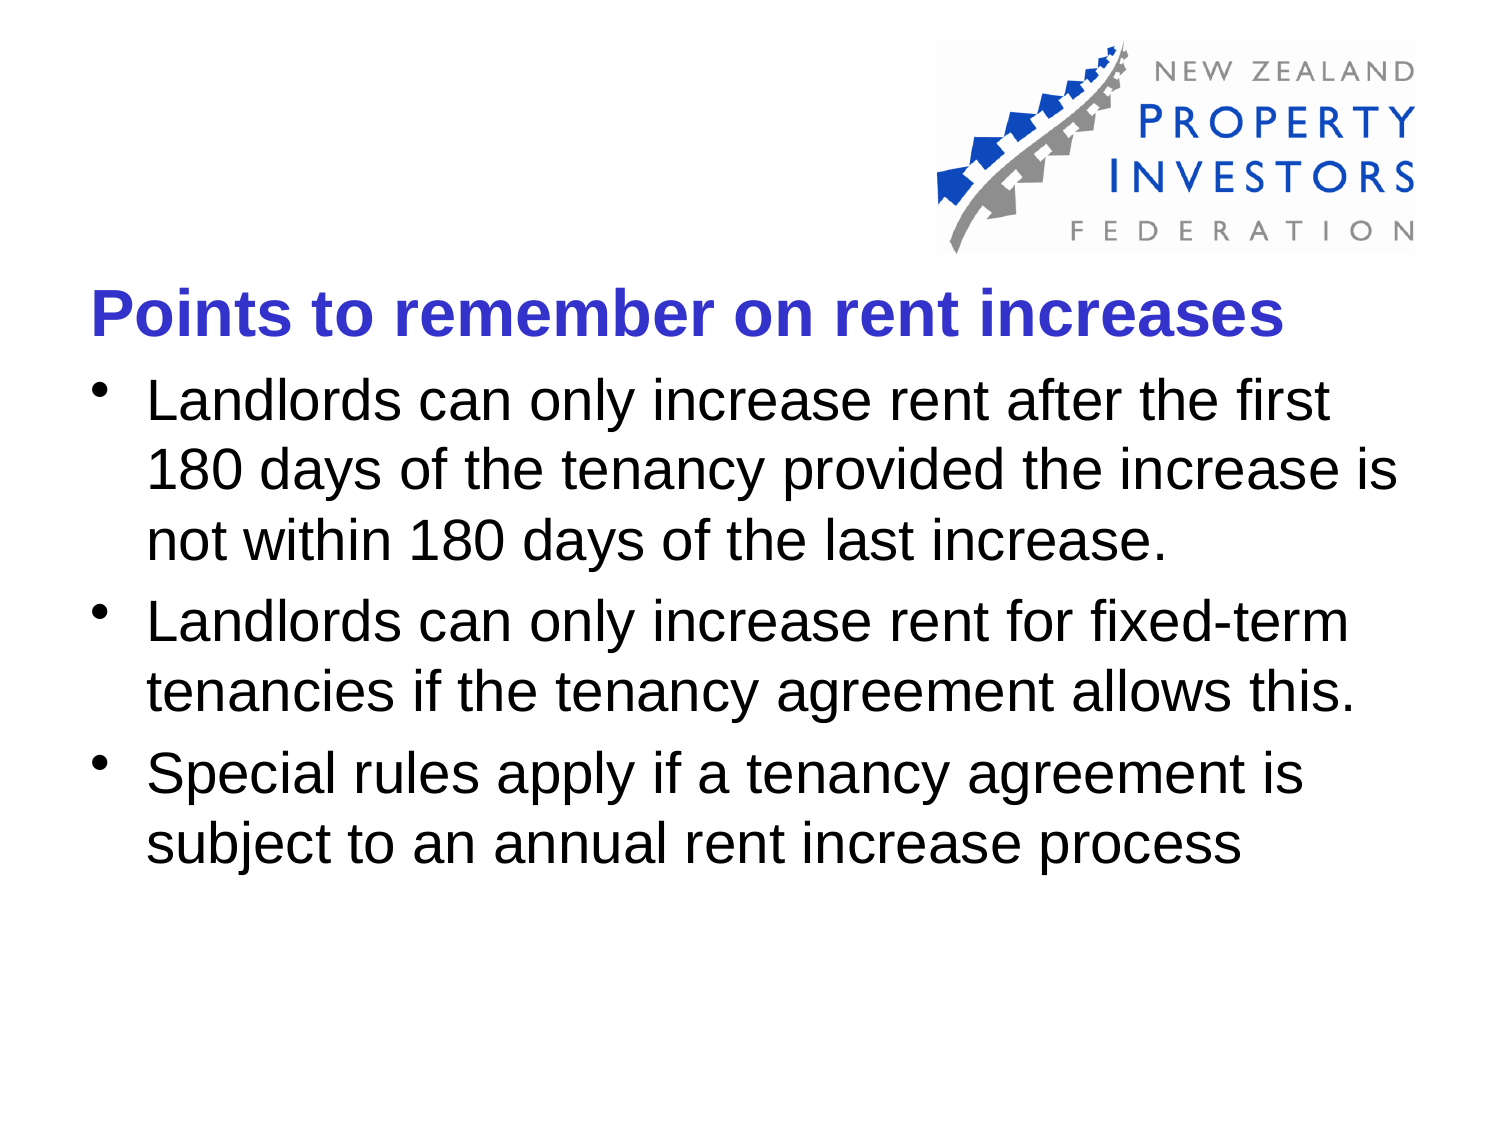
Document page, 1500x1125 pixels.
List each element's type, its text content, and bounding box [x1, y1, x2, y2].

picture [936, 40, 1416, 254]
list Points to remember on rent increases Landlords can only increase rent after the first 180 days of the tenancy provided the increase is not within 180 days of the last increase. Landlords can only increase rent for fixed-term tenancies if the tenancy agreement allows this. Special rules apply if a tenancy agreement is subject to an annual rent increase process [74, 262, 1426, 1006]
